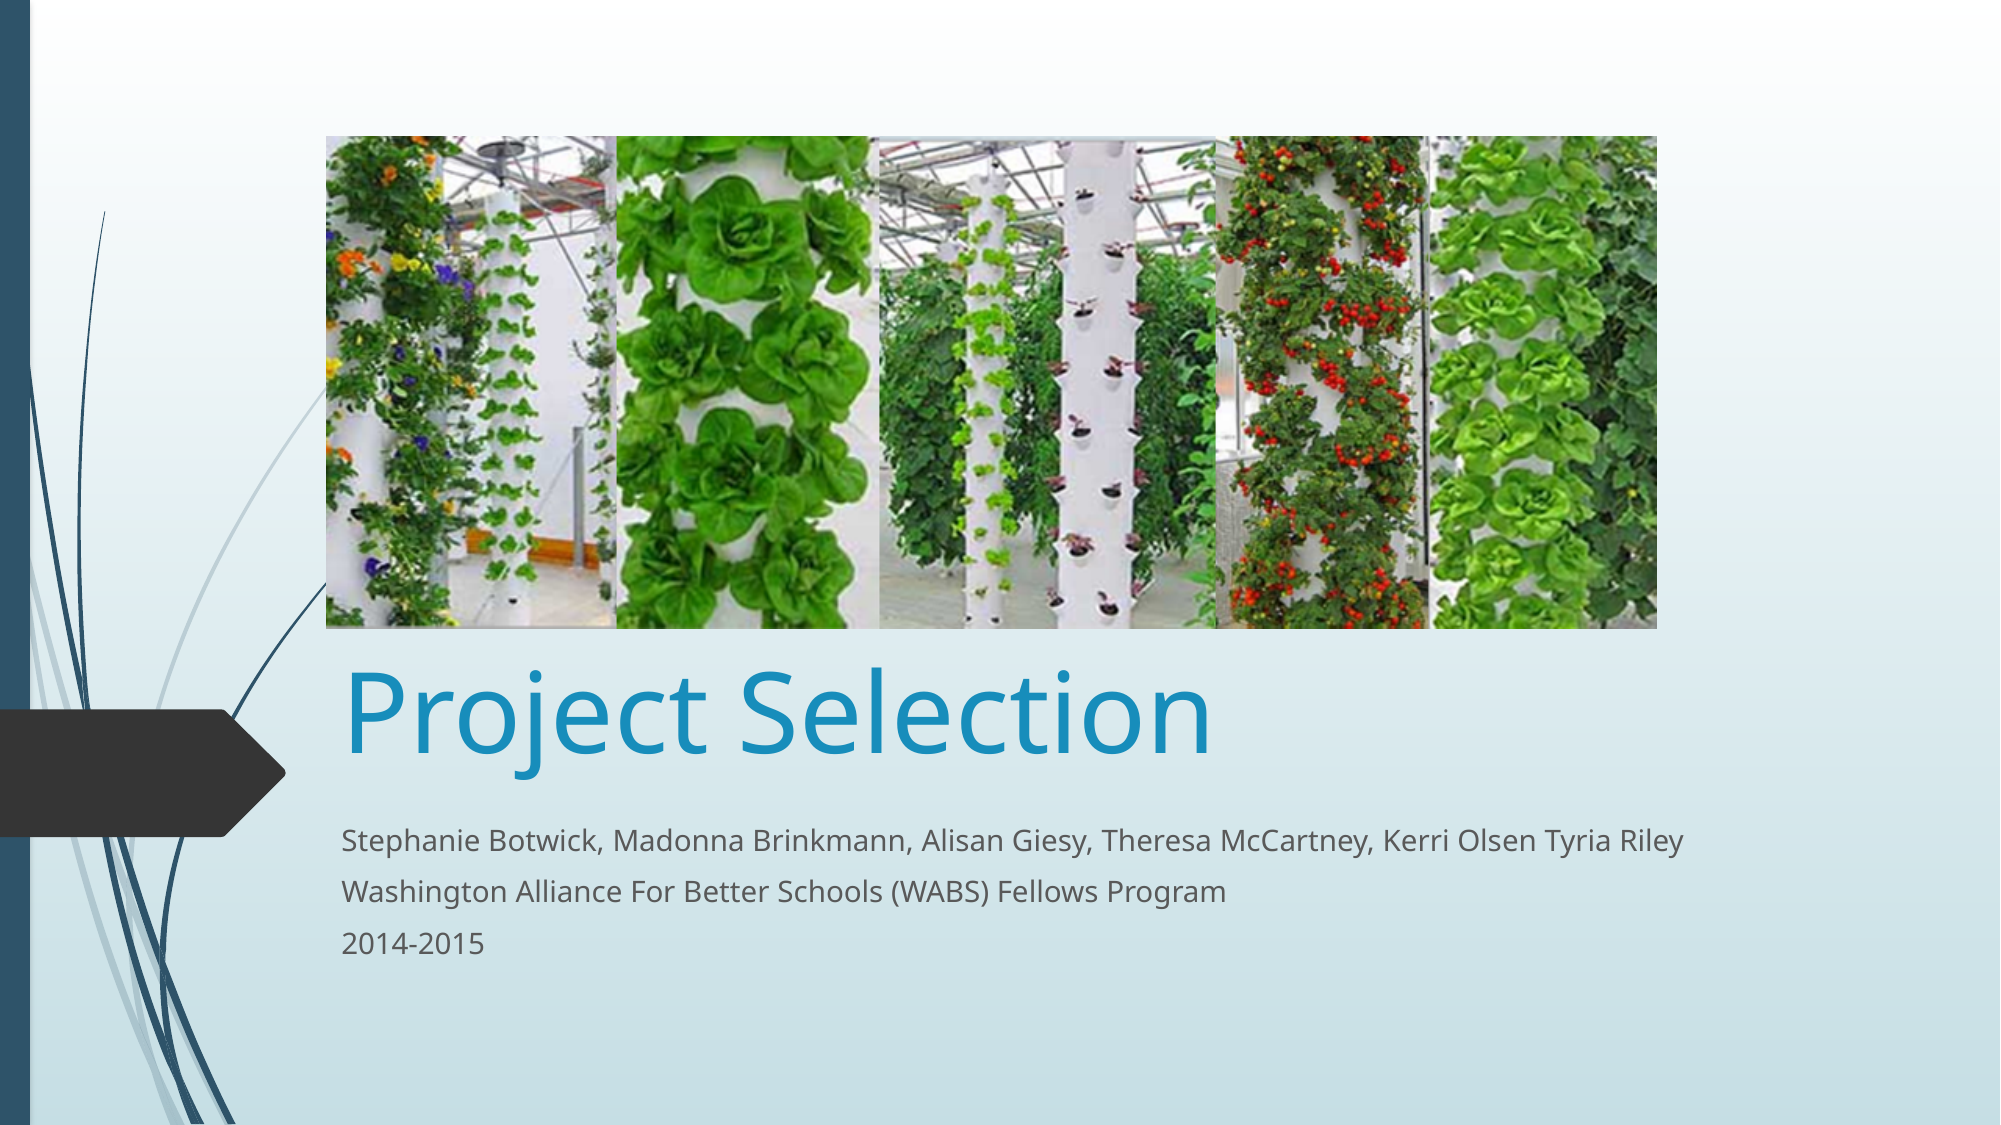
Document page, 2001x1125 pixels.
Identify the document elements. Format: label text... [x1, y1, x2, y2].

title Project Selection [326, 412, 1868, 784]
picture [326, 135, 1657, 629]
subtitle Stephanie Botwick, Madonna Brinkmann, Alisan Giesy, Theresa McCartney, Kerri Olsen Tyria Riley Washington Alliance For Better Schools (WABS) Fellows Program 2014-2015 [326, 813, 1888, 969]
